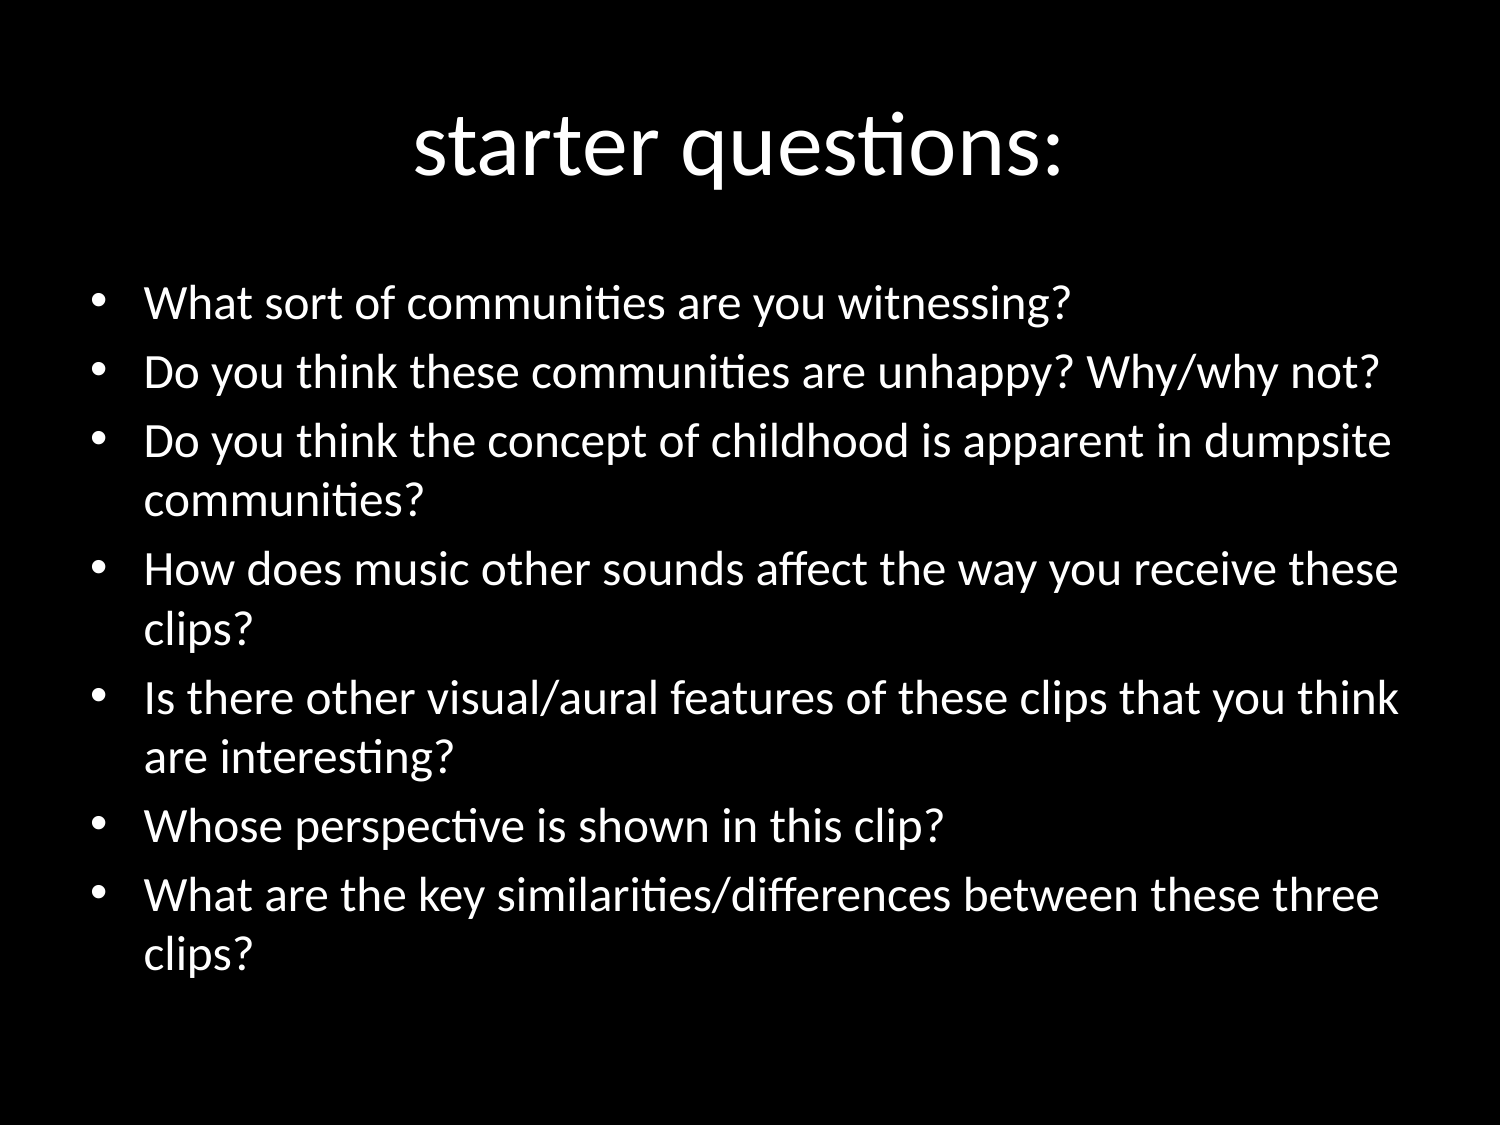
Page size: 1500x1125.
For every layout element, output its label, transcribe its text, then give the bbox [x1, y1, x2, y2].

title starter questions: [75, 45, 1425, 233]
list What sort of communities are you witnessing? Do you think these communities are unhappy? Why/why not? Do you think the concept of childhood is apparent in dumpsite communities? How does music other sounds affect the way you receive these clips? Is there other visual/aural features of these clips that you think are interesting? Whose perspective is shown in this clip? What are the key similarities/differences between these three clips? [75, 262, 1425, 1005]
